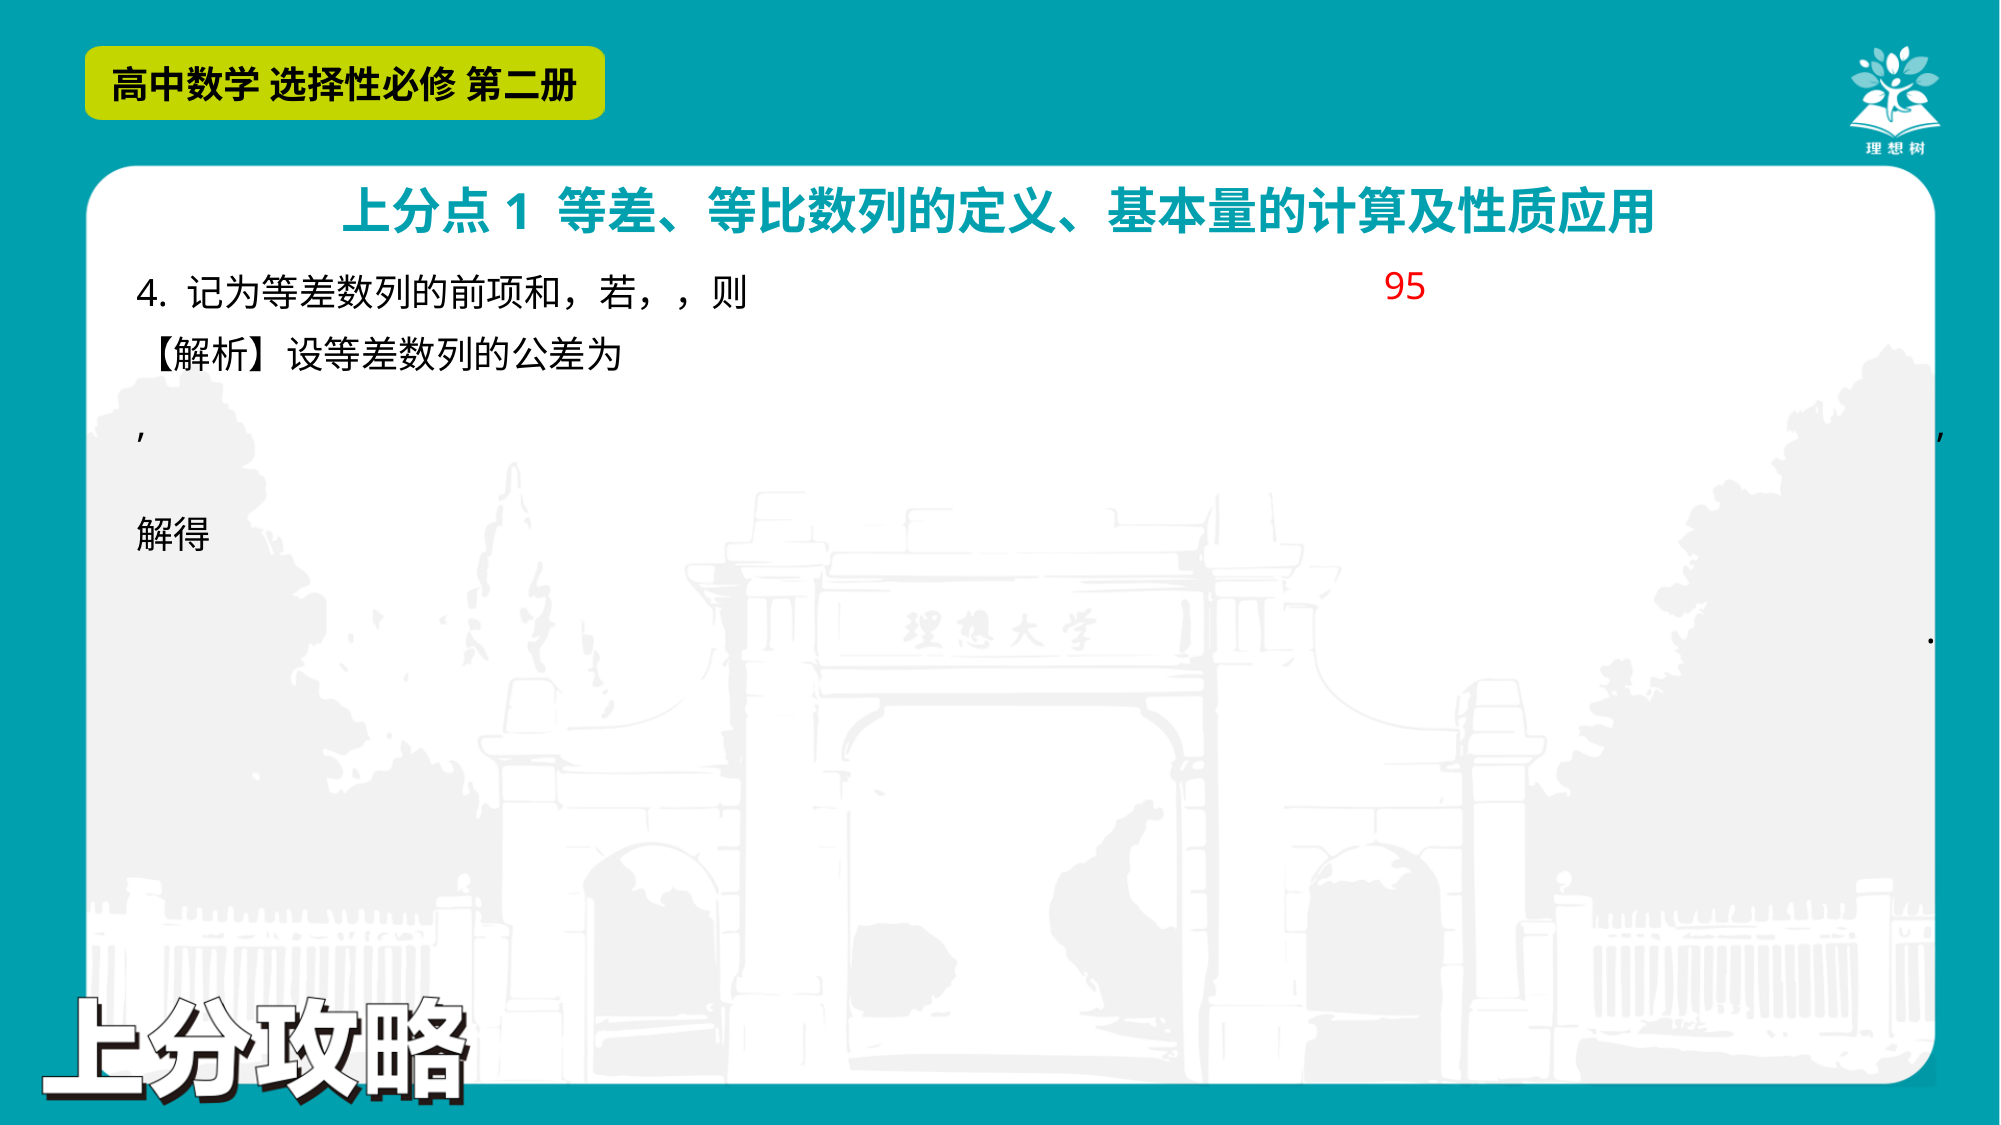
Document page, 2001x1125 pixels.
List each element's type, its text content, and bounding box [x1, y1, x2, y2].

text_box 95 [1369, 240, 1441, 301]
picture [0, 0, 2000, 1125]
